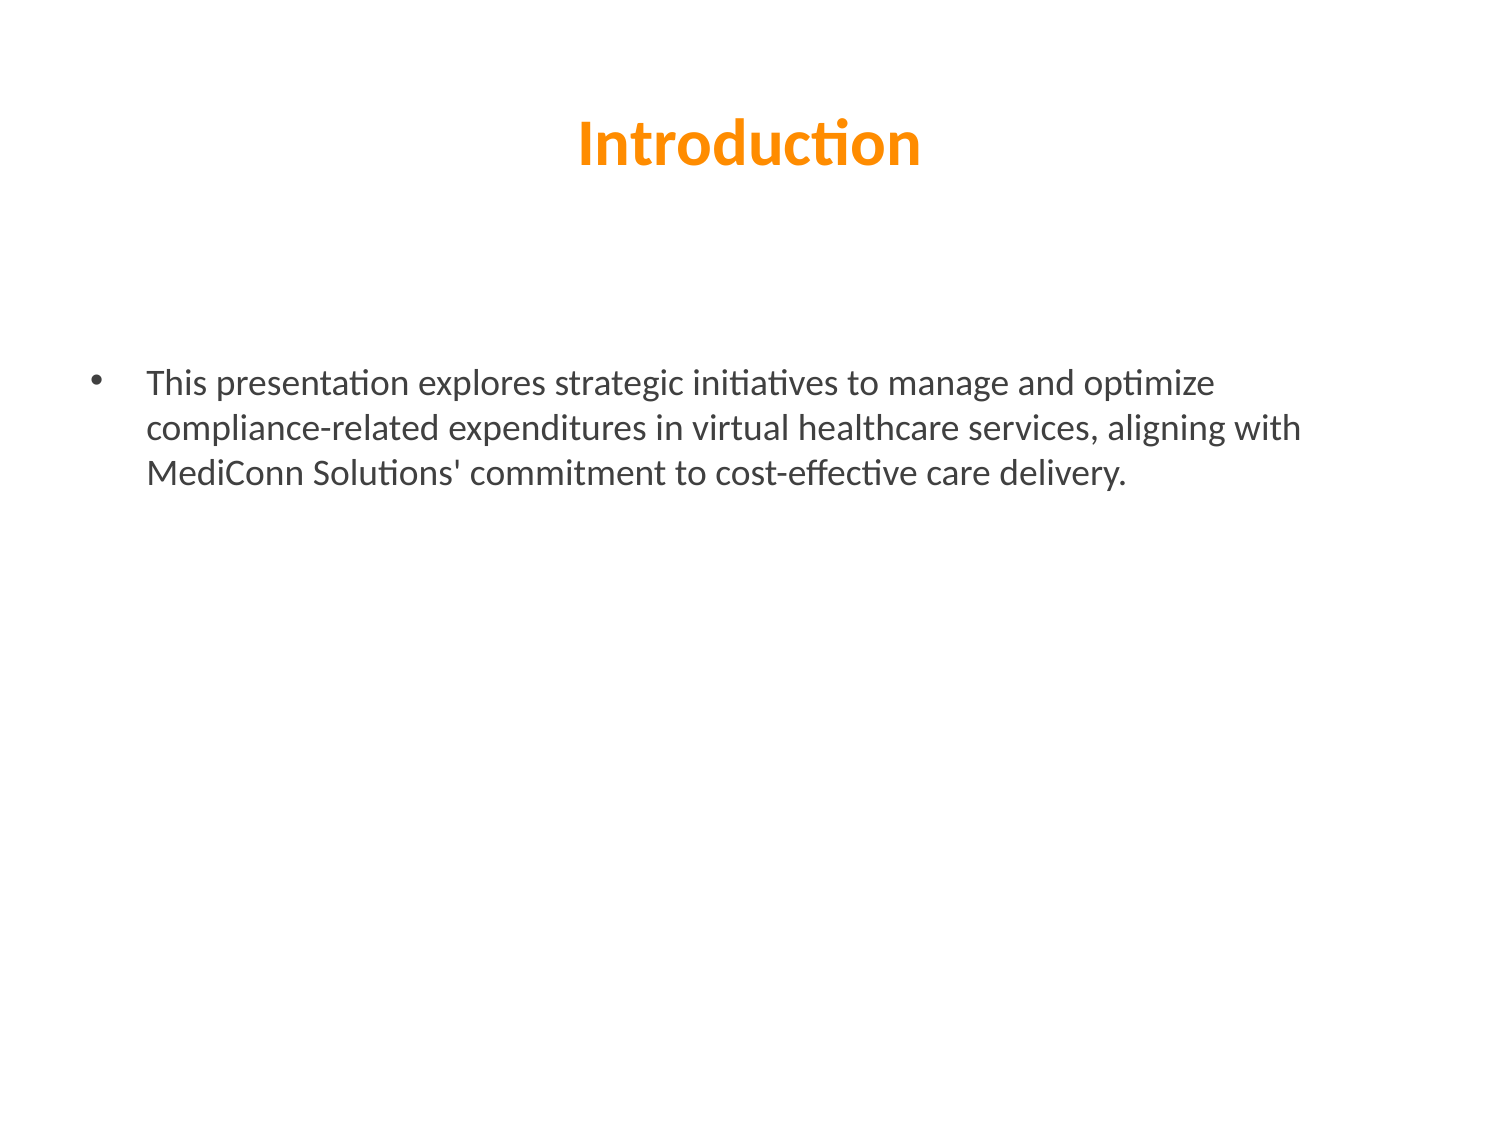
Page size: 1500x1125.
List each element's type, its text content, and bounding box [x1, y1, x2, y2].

title Introduction [75, 45, 1425, 233]
list This presentation explores strategic initiatives to manage and optimize compliance-related expenditures in virtual healthcare services, aligning with MediConn Solutions' commitment to cost-effective care delivery. [75, 262, 1425, 1005]
